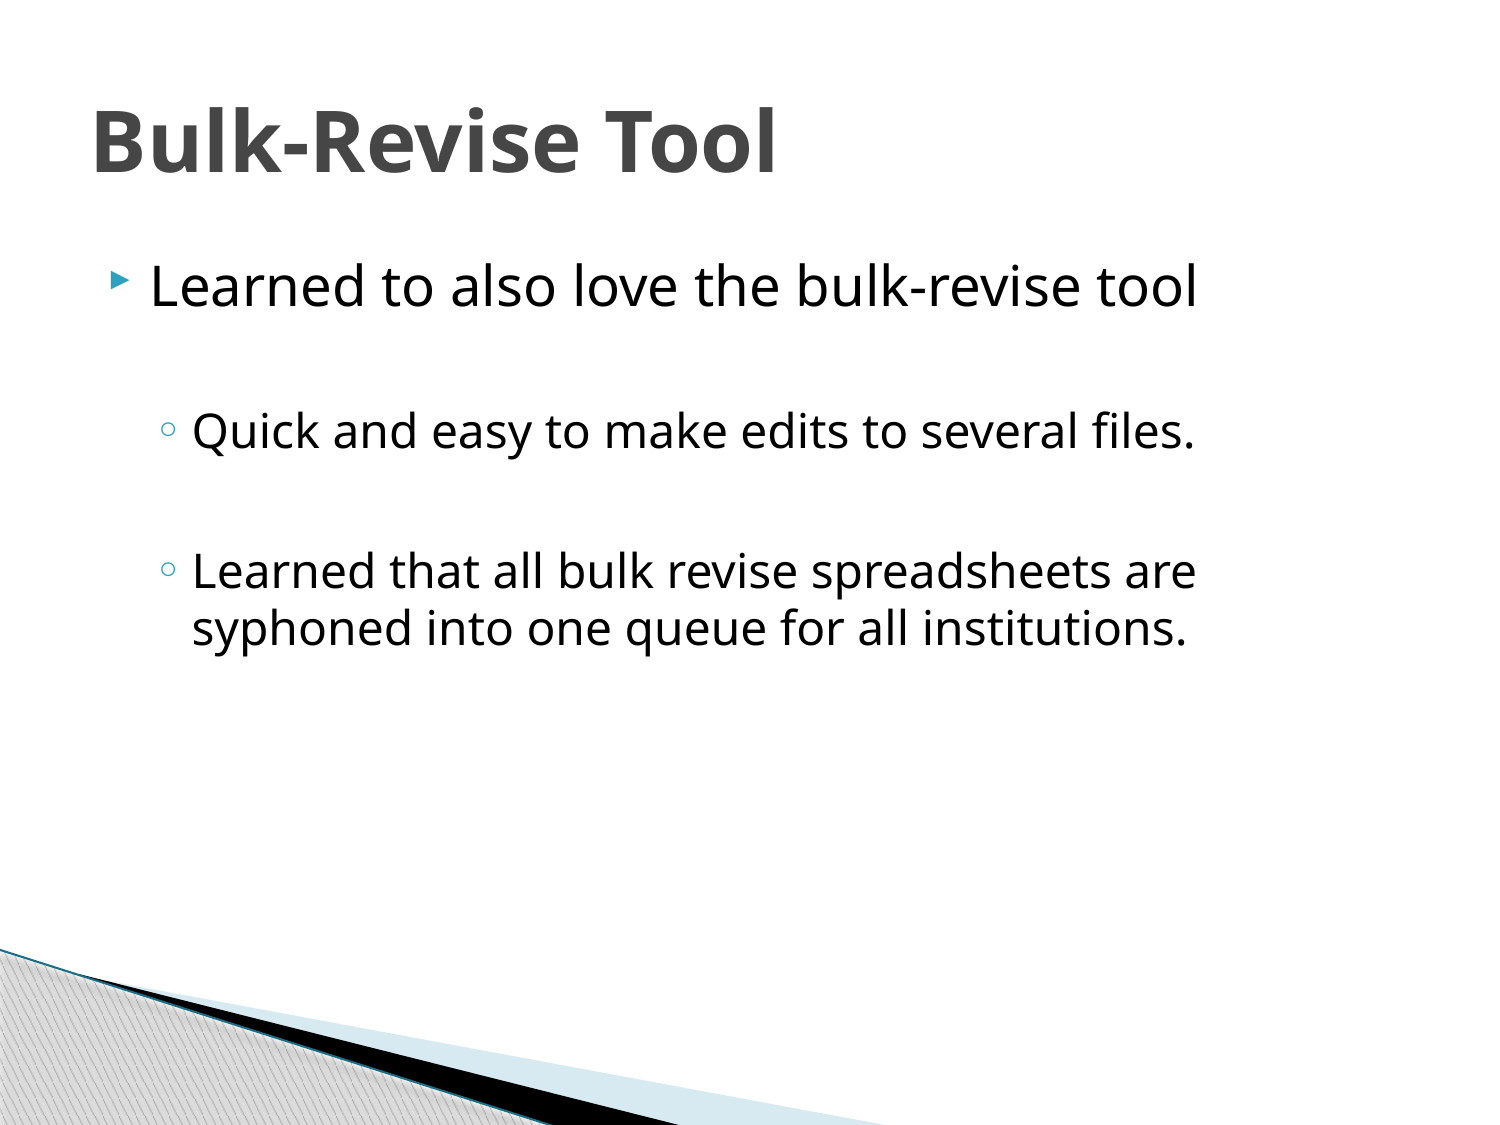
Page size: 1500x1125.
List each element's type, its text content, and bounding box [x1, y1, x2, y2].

title Bulk-Revise Tool [75, 45, 1425, 233]
list Learned to also love the bulk-revise tool Quick and easy to make edits to several files. Learned that all bulk revise spreadsheets are syphoned into one queue for all institutions. [75, 243, 1425, 986]
